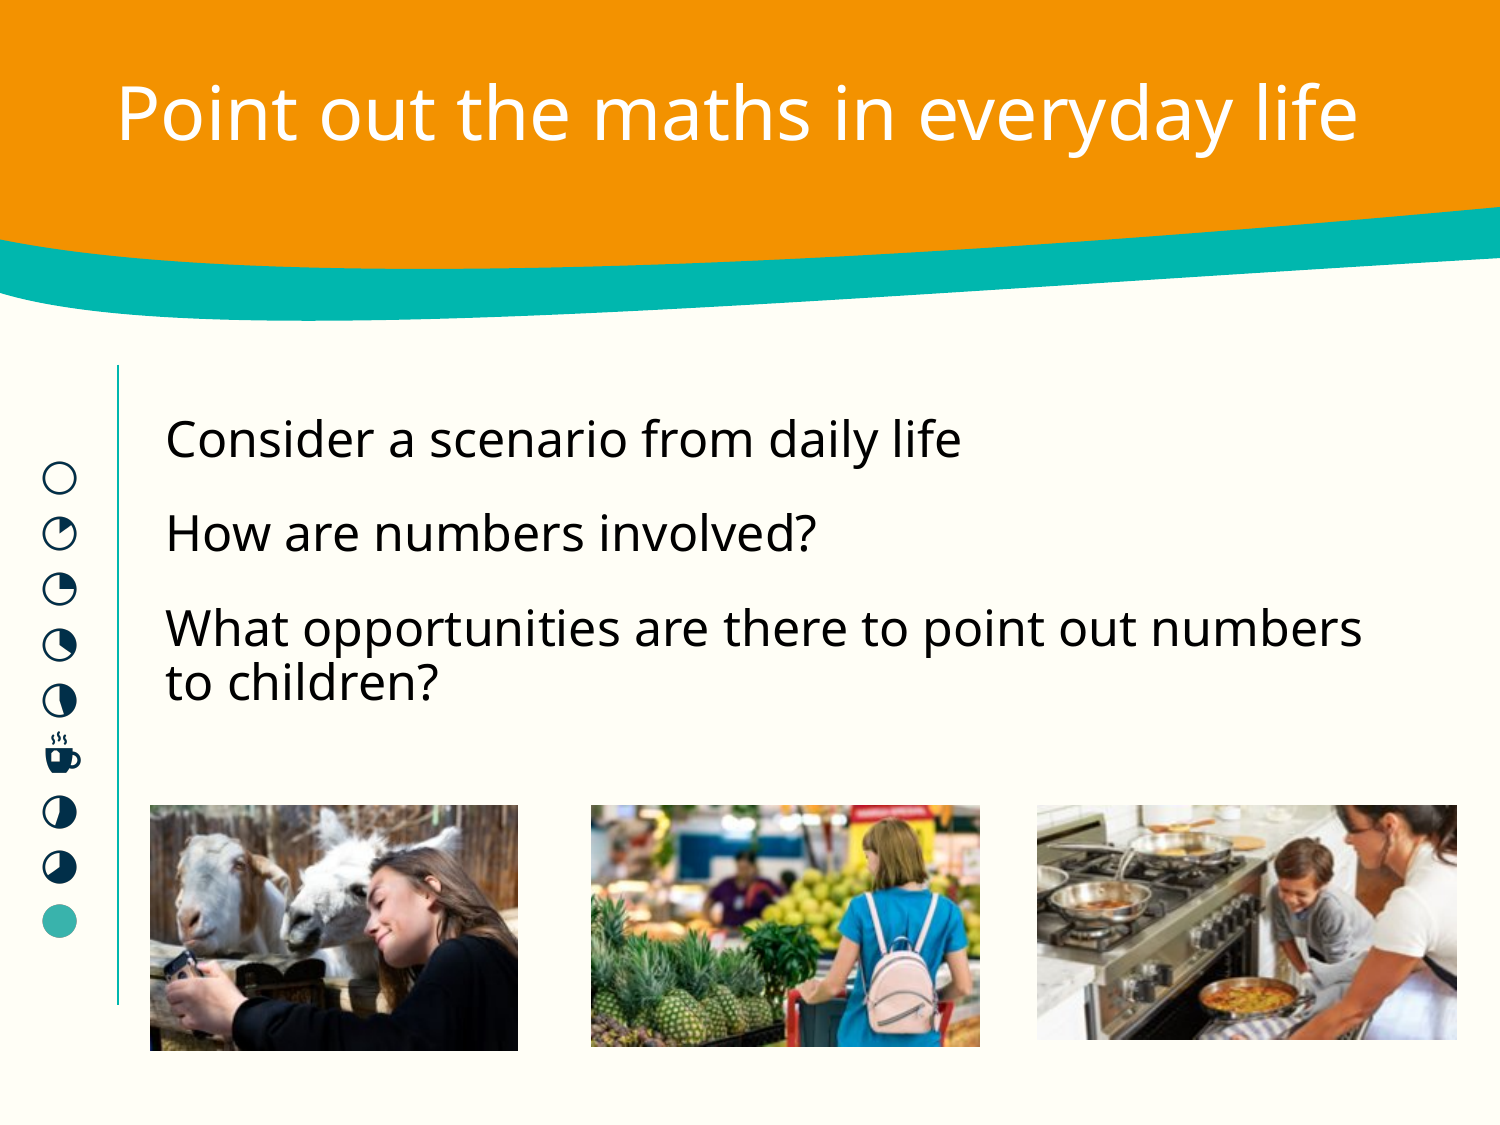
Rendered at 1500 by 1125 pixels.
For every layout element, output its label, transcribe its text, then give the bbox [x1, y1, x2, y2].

picture [38, 679, 81, 722]
picture [38, 512, 81, 555]
list Point out the maths in everyday life [100, 67, 1411, 258]
picture [1037, 805, 1458, 1040]
text_box Consider a scenario from daily life How are numbers involved? What opportunities are there to point out numbers to children? [150, 406, 1437, 997]
picture [38, 900, 81, 942]
picture [38, 568, 81, 611]
picture [591, 805, 980, 1047]
picture [38, 790, 81, 833]
picture [35, 725, 90, 779]
picture [38, 623, 81, 666]
picture [150, 805, 518, 1051]
picture [38, 846, 81, 889]
picture [38, 456, 81, 499]
